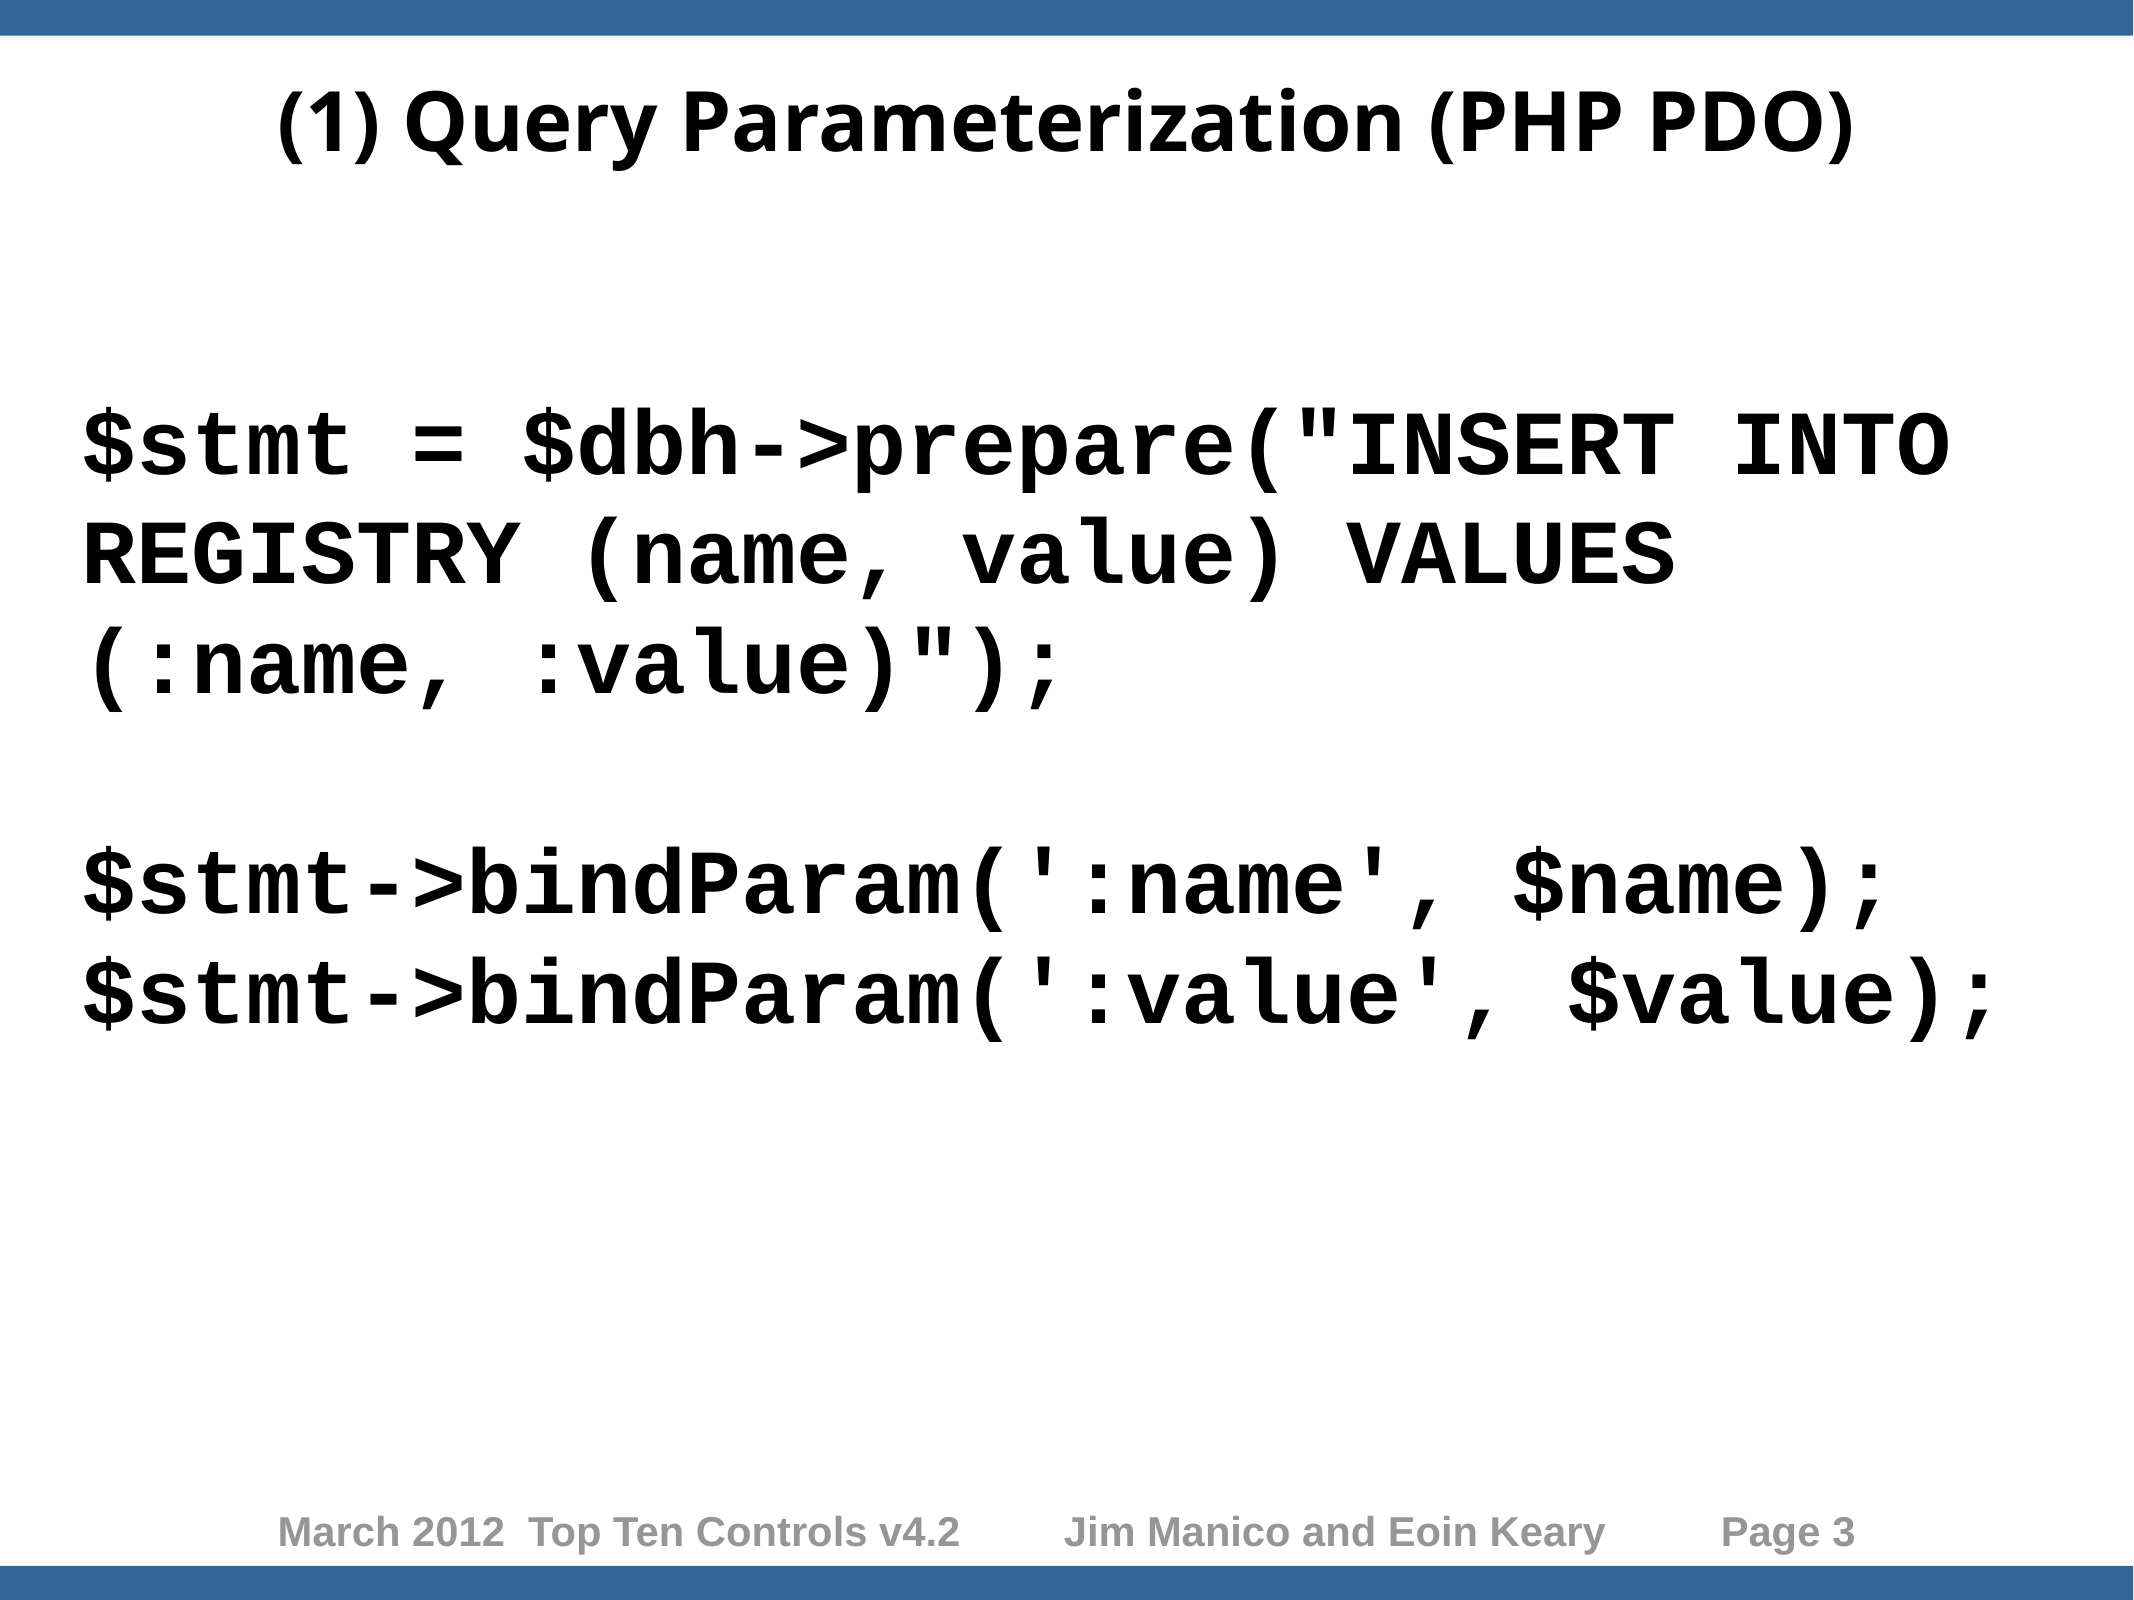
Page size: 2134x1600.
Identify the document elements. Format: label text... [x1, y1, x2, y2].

title (1) Query Parameterization (PHP PDO) [0, 24, 2134, 212]
text_box $stmt = $dbh->prepare("INSERT INTO REGISTRY (name, value) VALUES (:name, :value)"); $stmt->bindParam(':name', $name); $stmt->bindParam(':value', $value); [66, 374, 2080, 1050]
